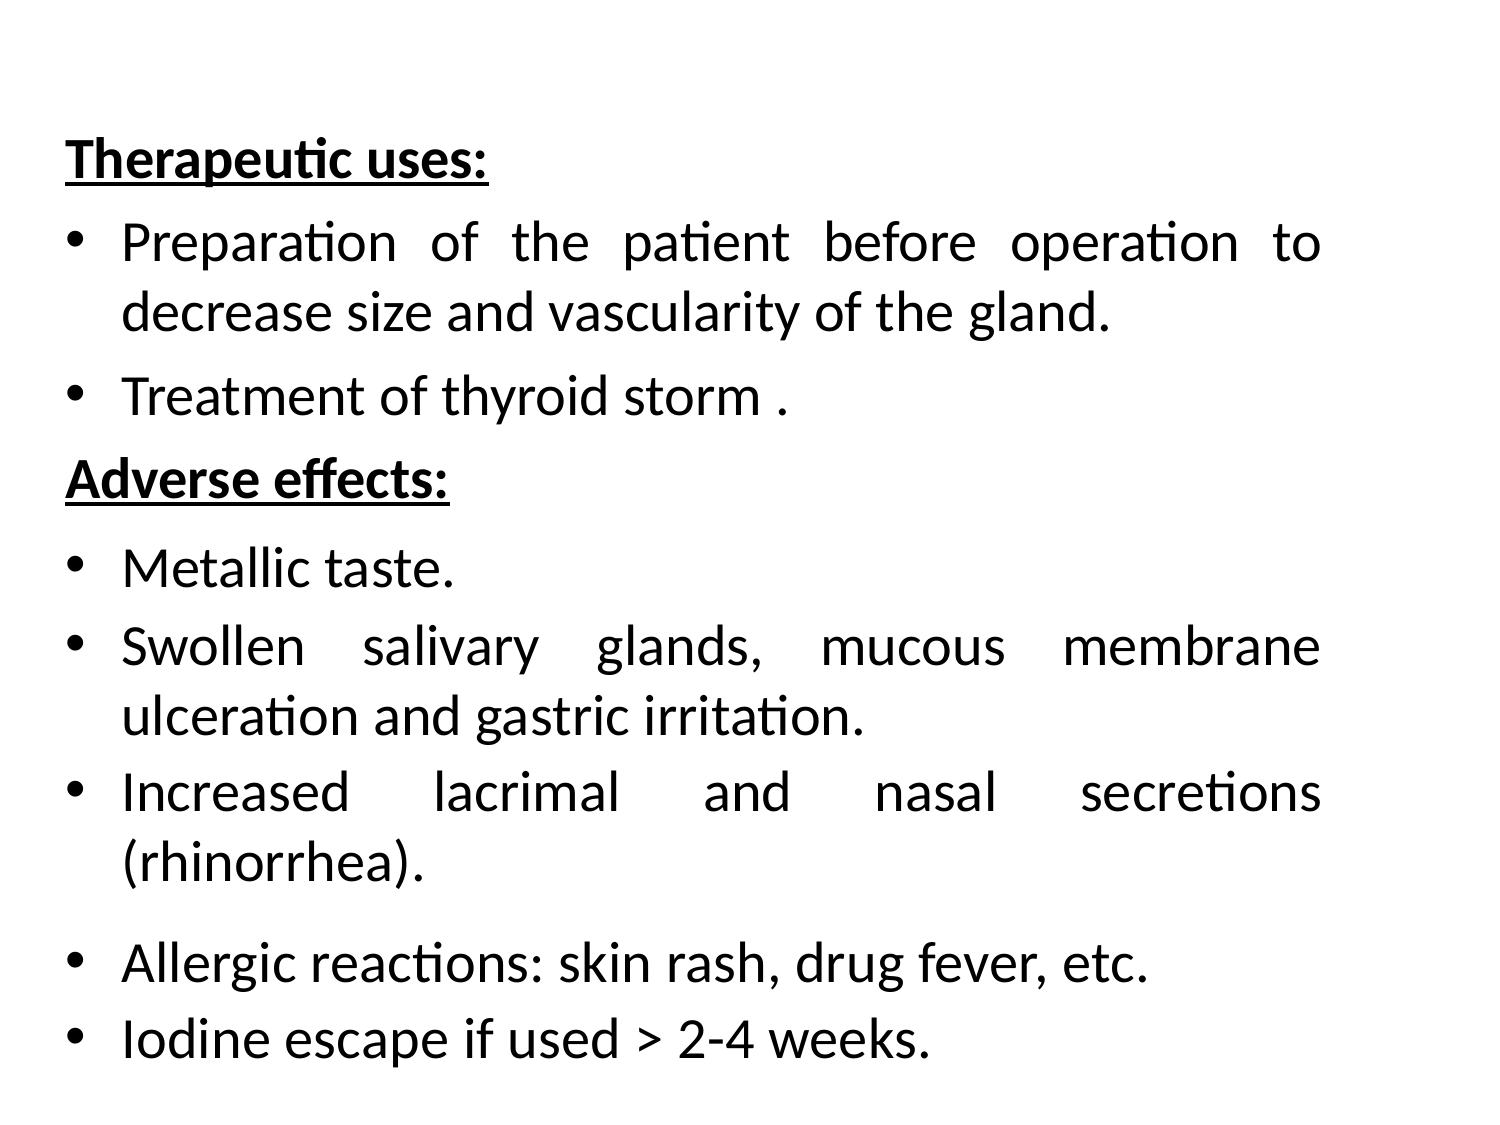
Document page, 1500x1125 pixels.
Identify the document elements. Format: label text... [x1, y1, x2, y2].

list Therapeutic uses: Preparation of the patient before operation to decrease size and vascularity of the gland. Treatment of thyroid storm . Adverse effects: Metallic taste. Swollen salivary glands, mucous membrane ulceration and gastric irritation. Increased lacrimal and nasal secretions (rhinorrhea). Allergic reactions: skin rash, drug fever, etc. Iodine escape if used > 2-4 weeks. [50, 112, 1475, 1088]
